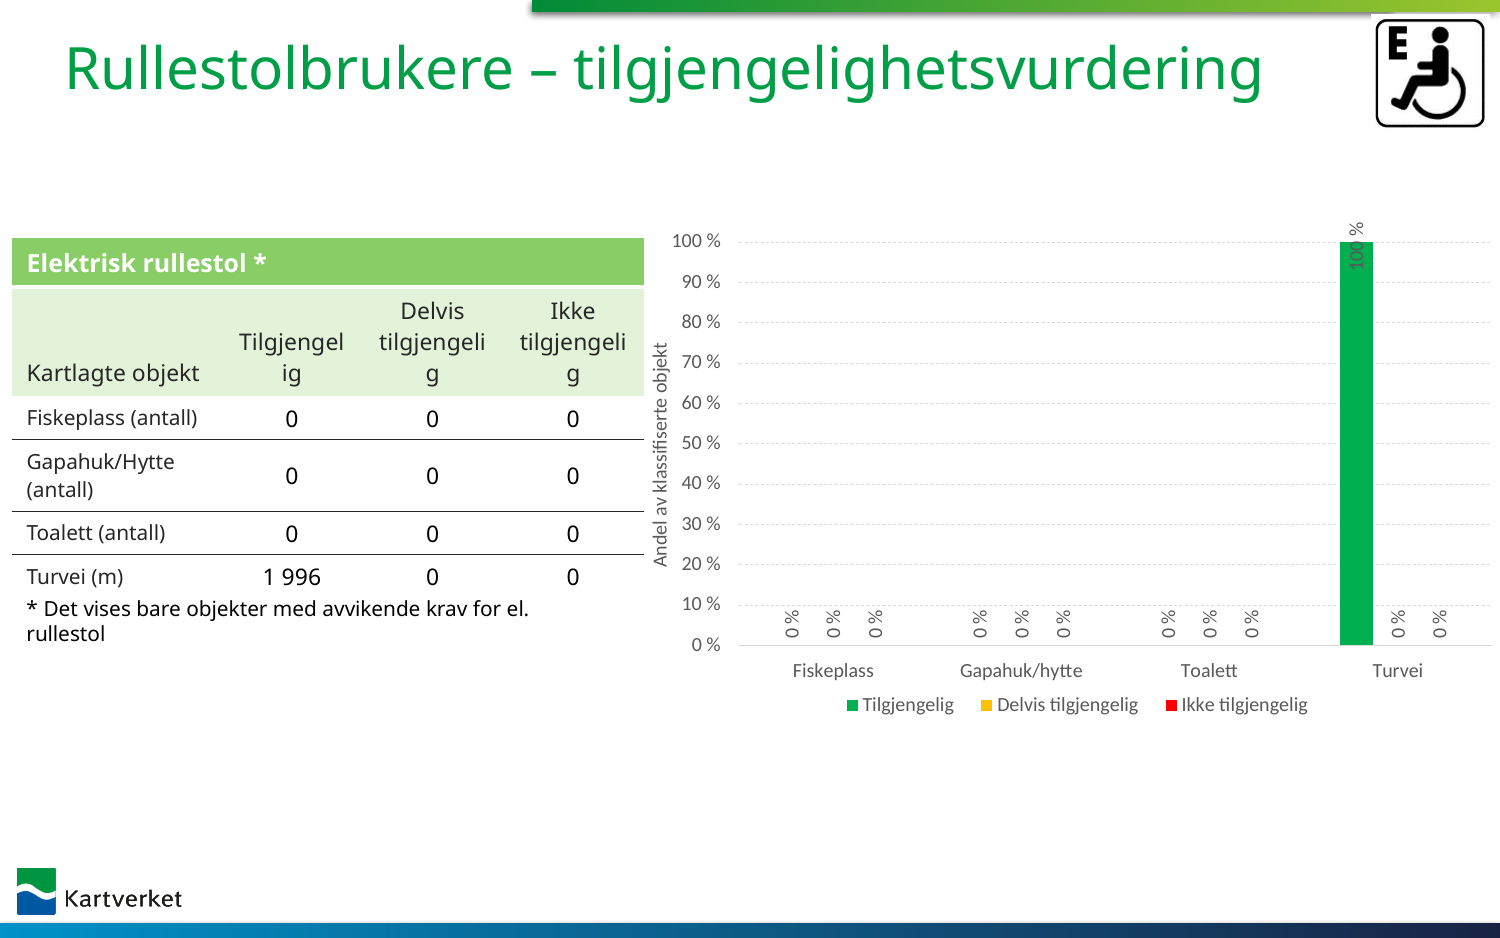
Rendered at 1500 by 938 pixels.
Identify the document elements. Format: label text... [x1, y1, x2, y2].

table_cell 0 [362, 440, 503, 511]
text_box * Det vises bare objekter med avvikende krav for el. rullestol [11, 588, 597, 653]
table_cell Turvei (m) [12, 555, 222, 588]
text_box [1371, 13, 1491, 133]
table_cell 0 [362, 555, 503, 588]
picture [643, 218, 1500, 728]
table_cell Delvis tilgjengelig [362, 289, 503, 396]
table_header Elektrisk rullestol * [12, 238, 638, 285]
table_cell Tilgjengelig [222, 289, 362, 396]
table_cell 0 [503, 396, 638, 439]
table_cell 0 [503, 555, 638, 598]
table_cell Kartlagte objekt [12, 289, 222, 396]
table_cell 0 [222, 396, 362, 439]
table_cell Ikke tilgjengelig [503, 289, 638, 396]
table_cell Toalett (antall) [12, 512, 222, 554]
table_cell 0 [362, 512, 503, 554]
table_cell 1 996 [222, 555, 362, 588]
text_box Rullestolbrukere – tilgjengelighetsvurdering [49, 12, 1372, 109]
table_cell 0 [503, 440, 638, 511]
table_cell 0 [222, 440, 362, 511]
table_cell 0 [503, 512, 638, 554]
table_cell Gapahuk/Hytte (antall) [12, 440, 222, 511]
table_cell 0 [222, 512, 362, 554]
table_cell Fiskeplass (antall) [12, 396, 222, 439]
table_cell 0 [362, 396, 503, 439]
